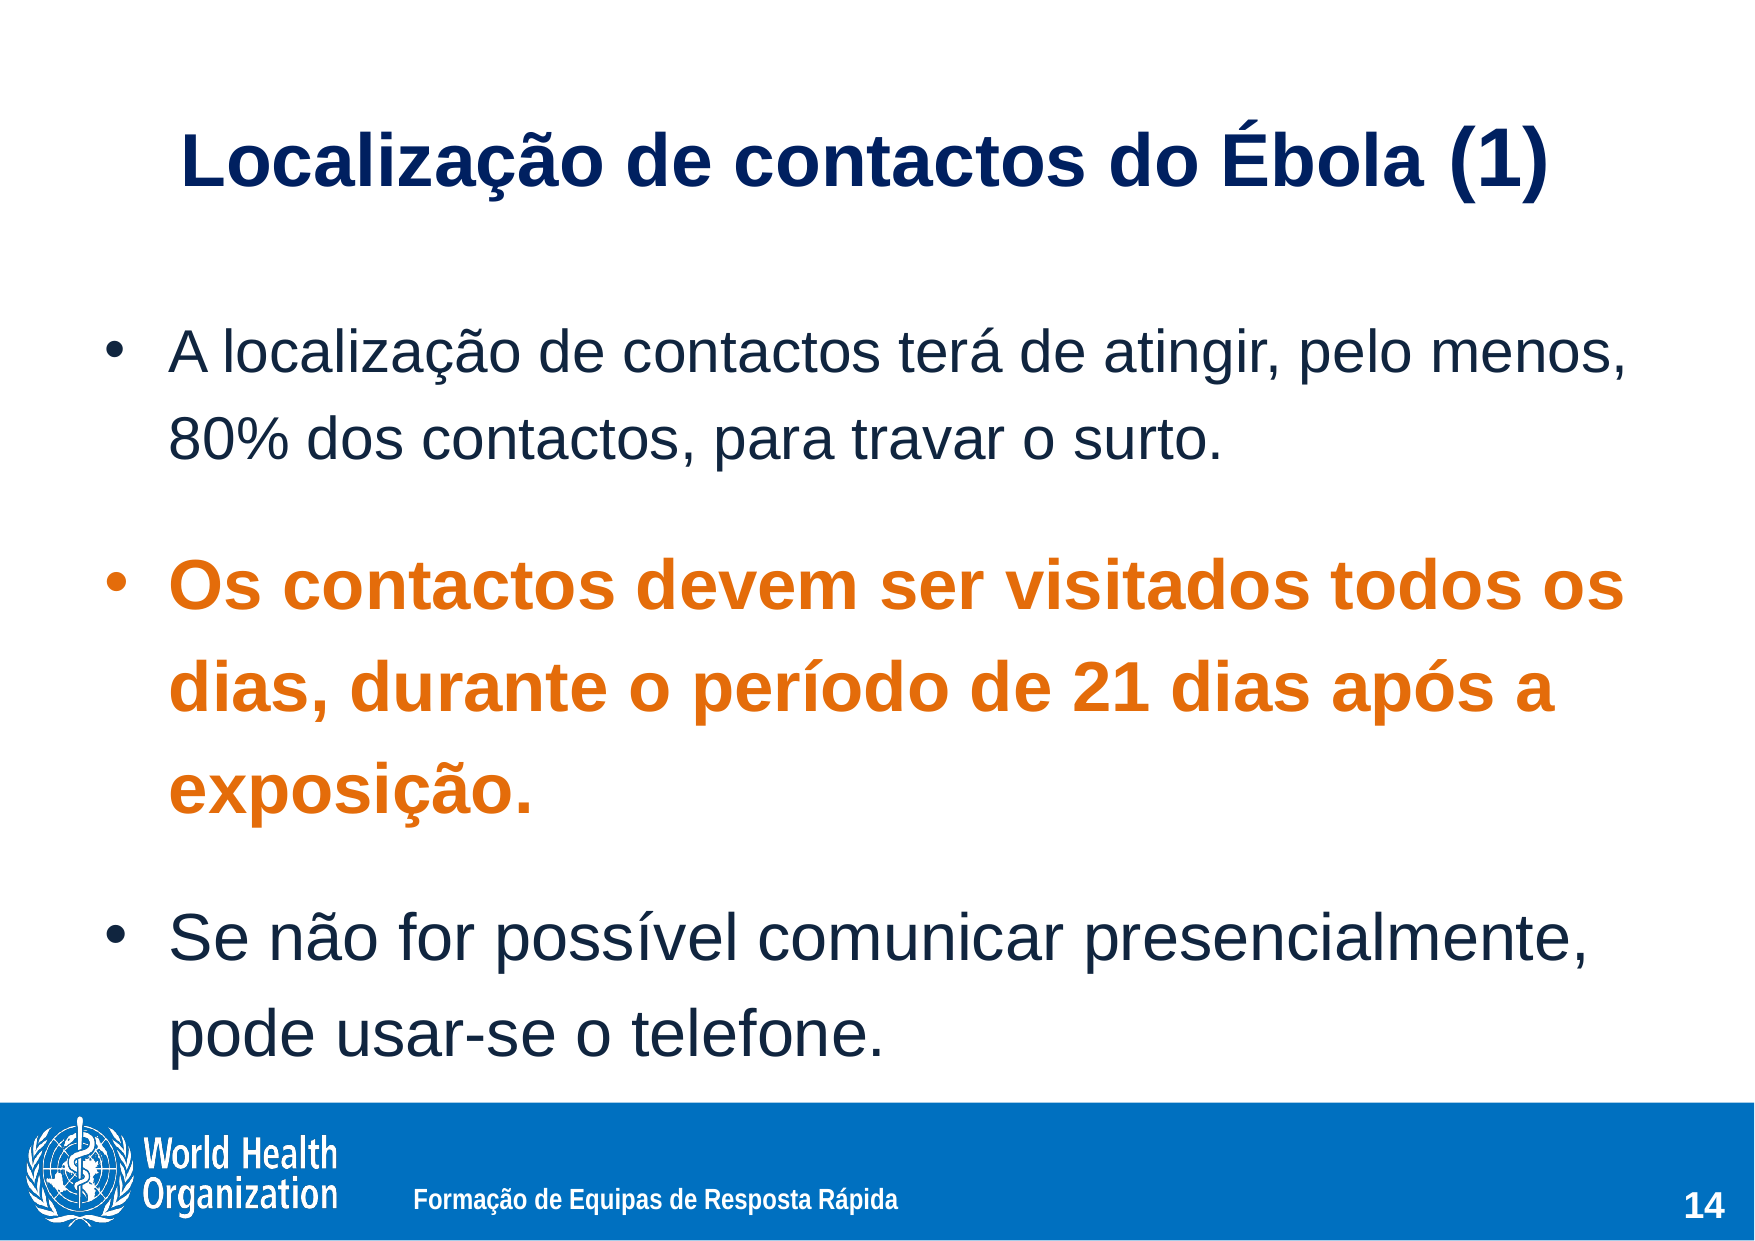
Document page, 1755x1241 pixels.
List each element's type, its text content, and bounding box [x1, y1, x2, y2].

picture [25, 1116, 337, 1227]
list A localização de contactos terá de atingir, pelo menos, 80% dos contactos, para travar o surto. Os contactos devem ser visitados todos os dias, durante o período de 21 dias após a exposição. Se não for possível comunicar presencialmente, pode usar-se o telefone. [87, 289, 1667, 1108]
title Localização de contactos do Ébola (1) [87, 49, 1667, 257]
